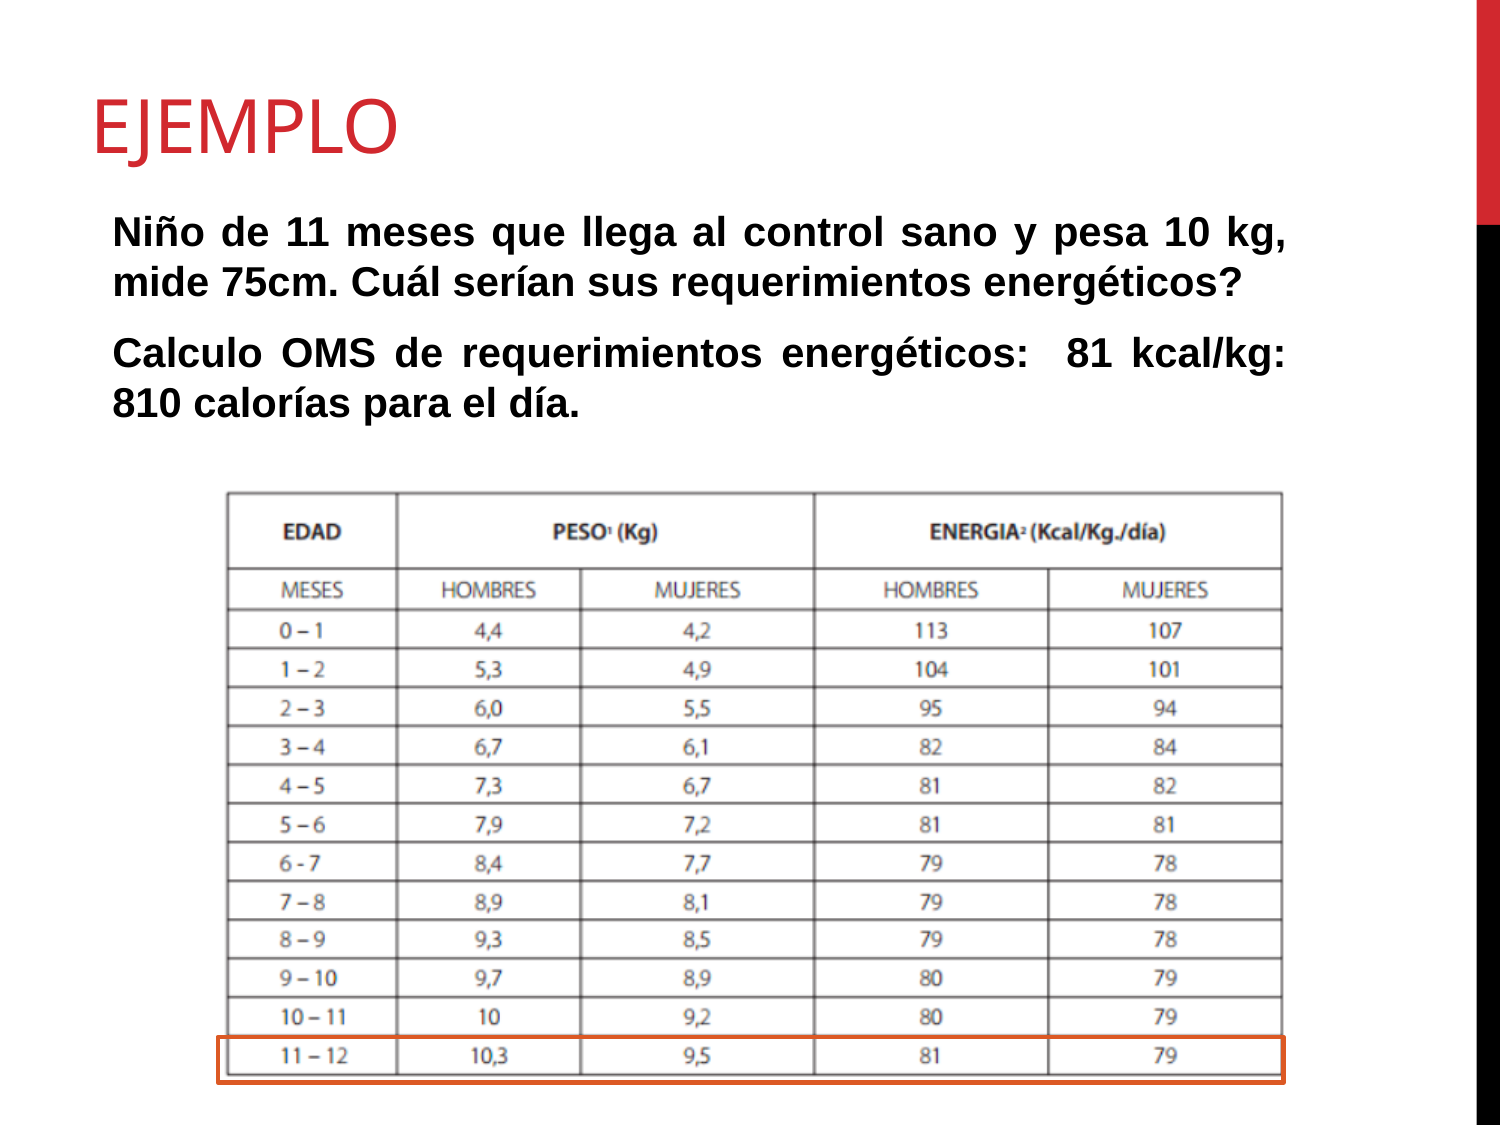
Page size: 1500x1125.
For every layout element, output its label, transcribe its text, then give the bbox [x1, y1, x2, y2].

picture [217, 484, 1285, 1083]
title Ejemplo [75, 0, 1025, 176]
list Niño de 11 meses que llega al control sano y pesa 10 kg, mide 75cm. Cuál serían sus requerimientos energéticos? Calculo OMS de requerimientos energéticos: 81 kcal/kg: 810 calorías para el día. [97, 197, 1303, 465]
